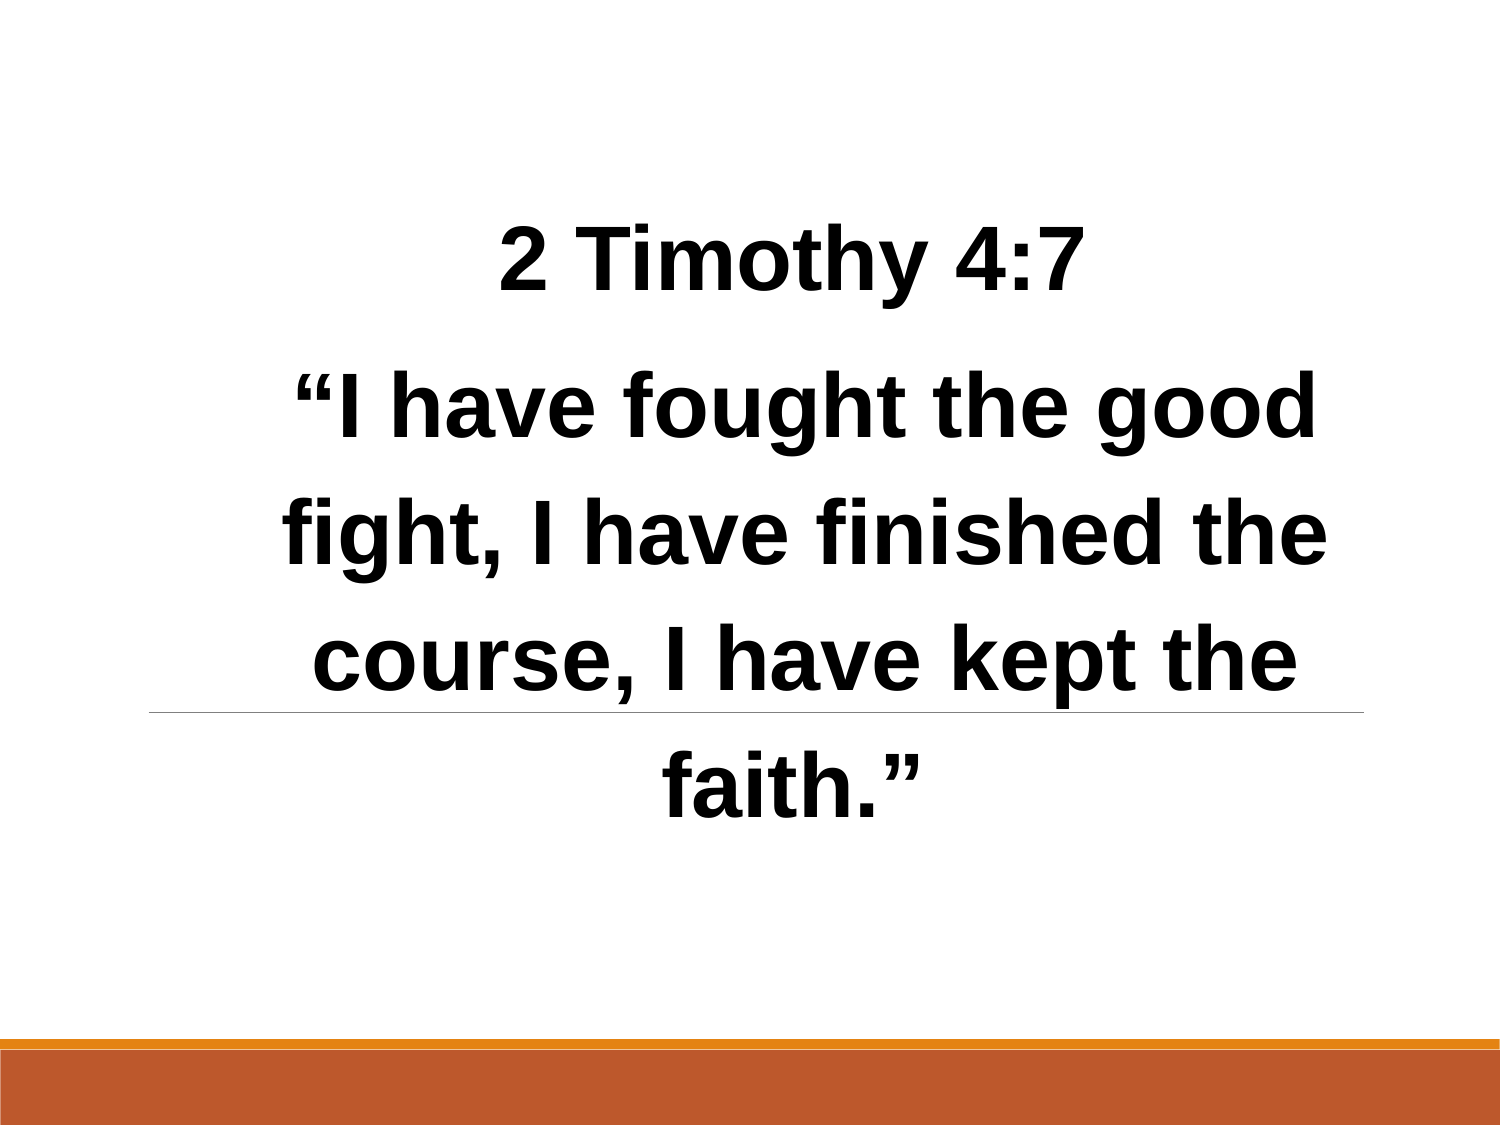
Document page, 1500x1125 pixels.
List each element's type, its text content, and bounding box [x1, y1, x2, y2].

text_box 2 Timothy 4:7 “I have fought the good fight, I have finished the course, I have kept the faith.” [199, 174, 1413, 843]
